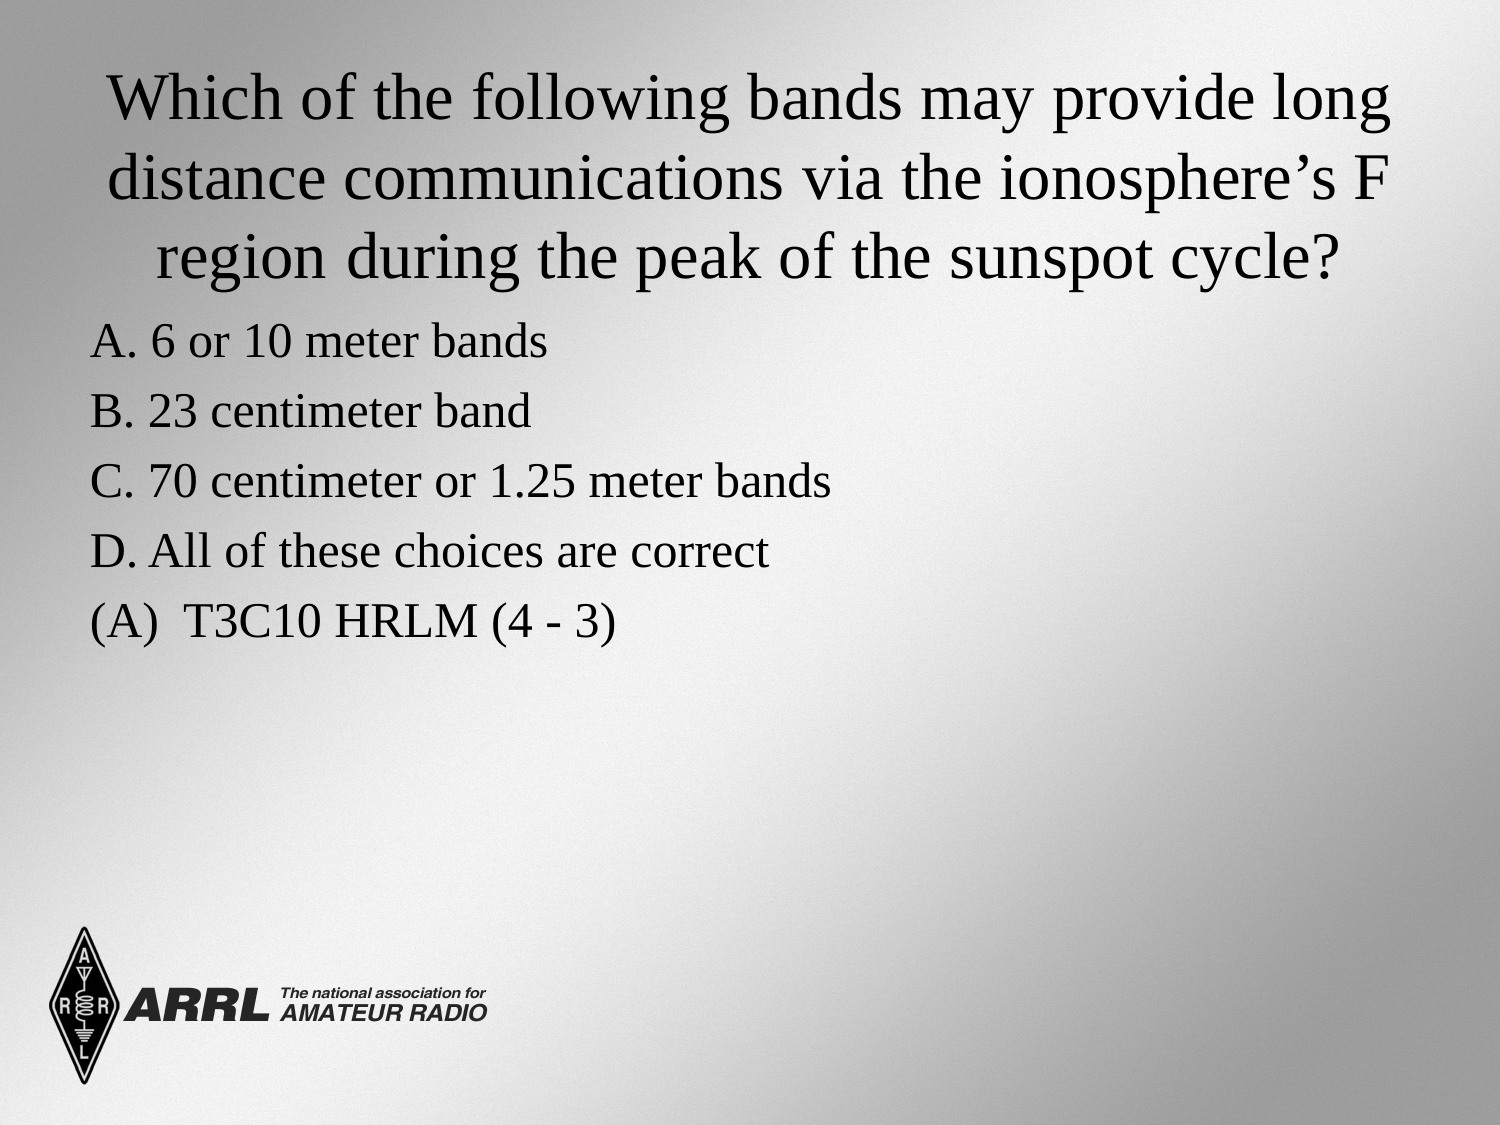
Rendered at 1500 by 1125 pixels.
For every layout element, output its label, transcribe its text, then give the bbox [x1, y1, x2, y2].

title Which of the following bands may provide long distance communications via the ionosphere’s F region during the peak of the sunspot cycle? [75, 45, 1425, 233]
list A. 6 or 10 meter bands B. 23 centimeter band C. 70 centimeter or 1.25 meter bands D. All of these choices are correct (A) T3C10 HRLM (4 - 3) [75, 299, 1425, 1005]
picture [0, 0, 1500, 1125]
